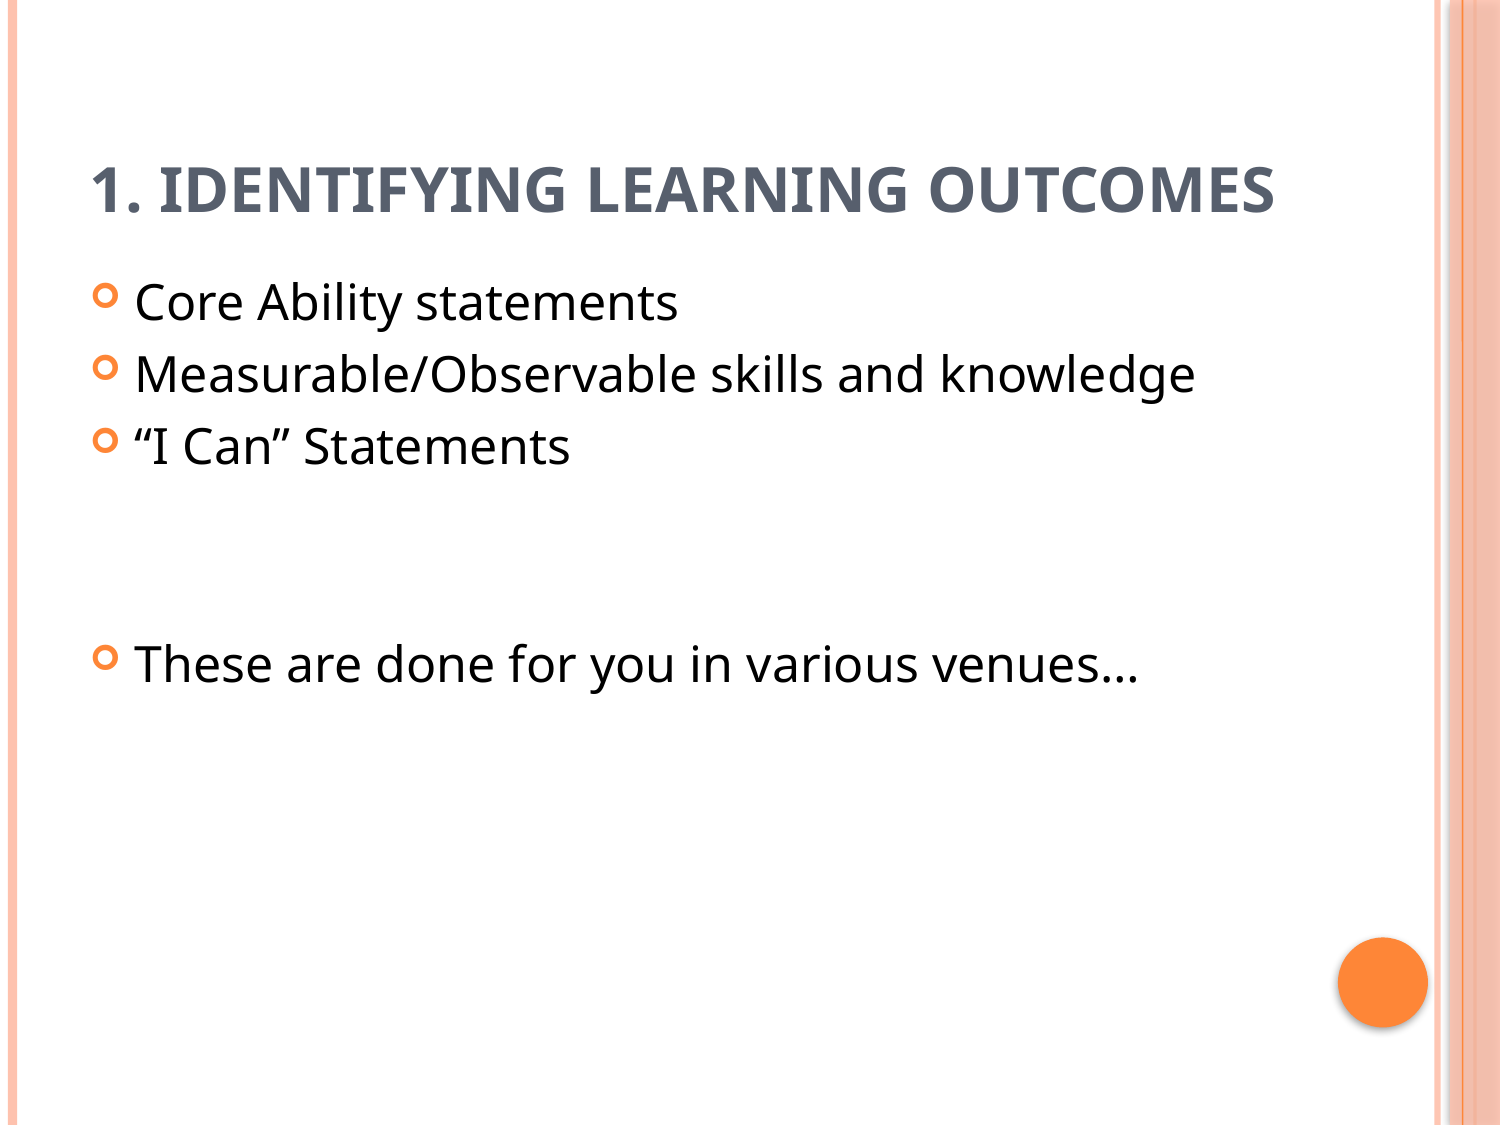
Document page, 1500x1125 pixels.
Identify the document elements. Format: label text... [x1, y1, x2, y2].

title 1. Identifying Learning Outcomes [75, 45, 1300, 233]
list Core Ability statements Measurable/Observable skills and knowledge “I Can” Statements These are done for you in various venues… [75, 262, 1300, 1062]
